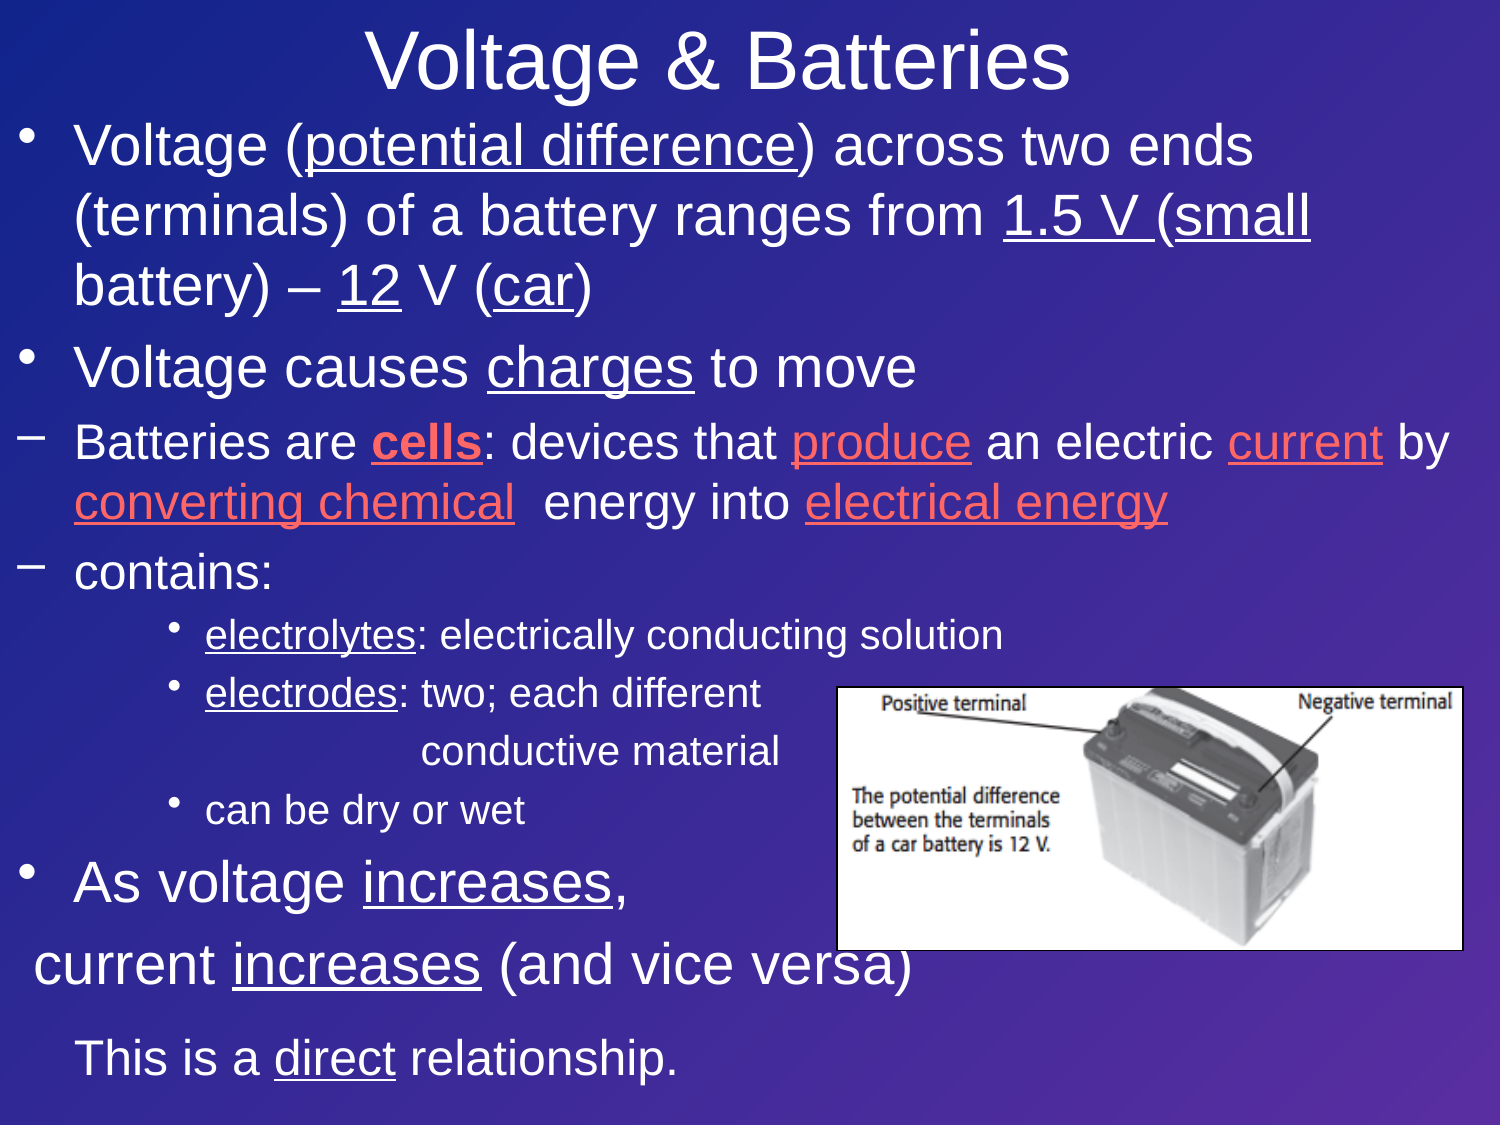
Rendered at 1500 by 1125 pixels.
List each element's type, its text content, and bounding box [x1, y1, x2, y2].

title Voltage & Batteries [0, 0, 1276, 151]
picture [837, 687, 1463, 951]
list Voltage (potential difference) across two ends (terminals) of a battery ranges from 1.5 V (small battery) – 12 V (car) Voltage causes charges to move Batteries are cells: devices that produce an electric current by converting chemical energy into electrical energy contains: electrolytes: electrically conducting solution electrodes: two; each different conductive material can be dry or wet As voltage increases, current increases (and vice versa) This is a direct relationship. [2, 99, 1500, 863]
